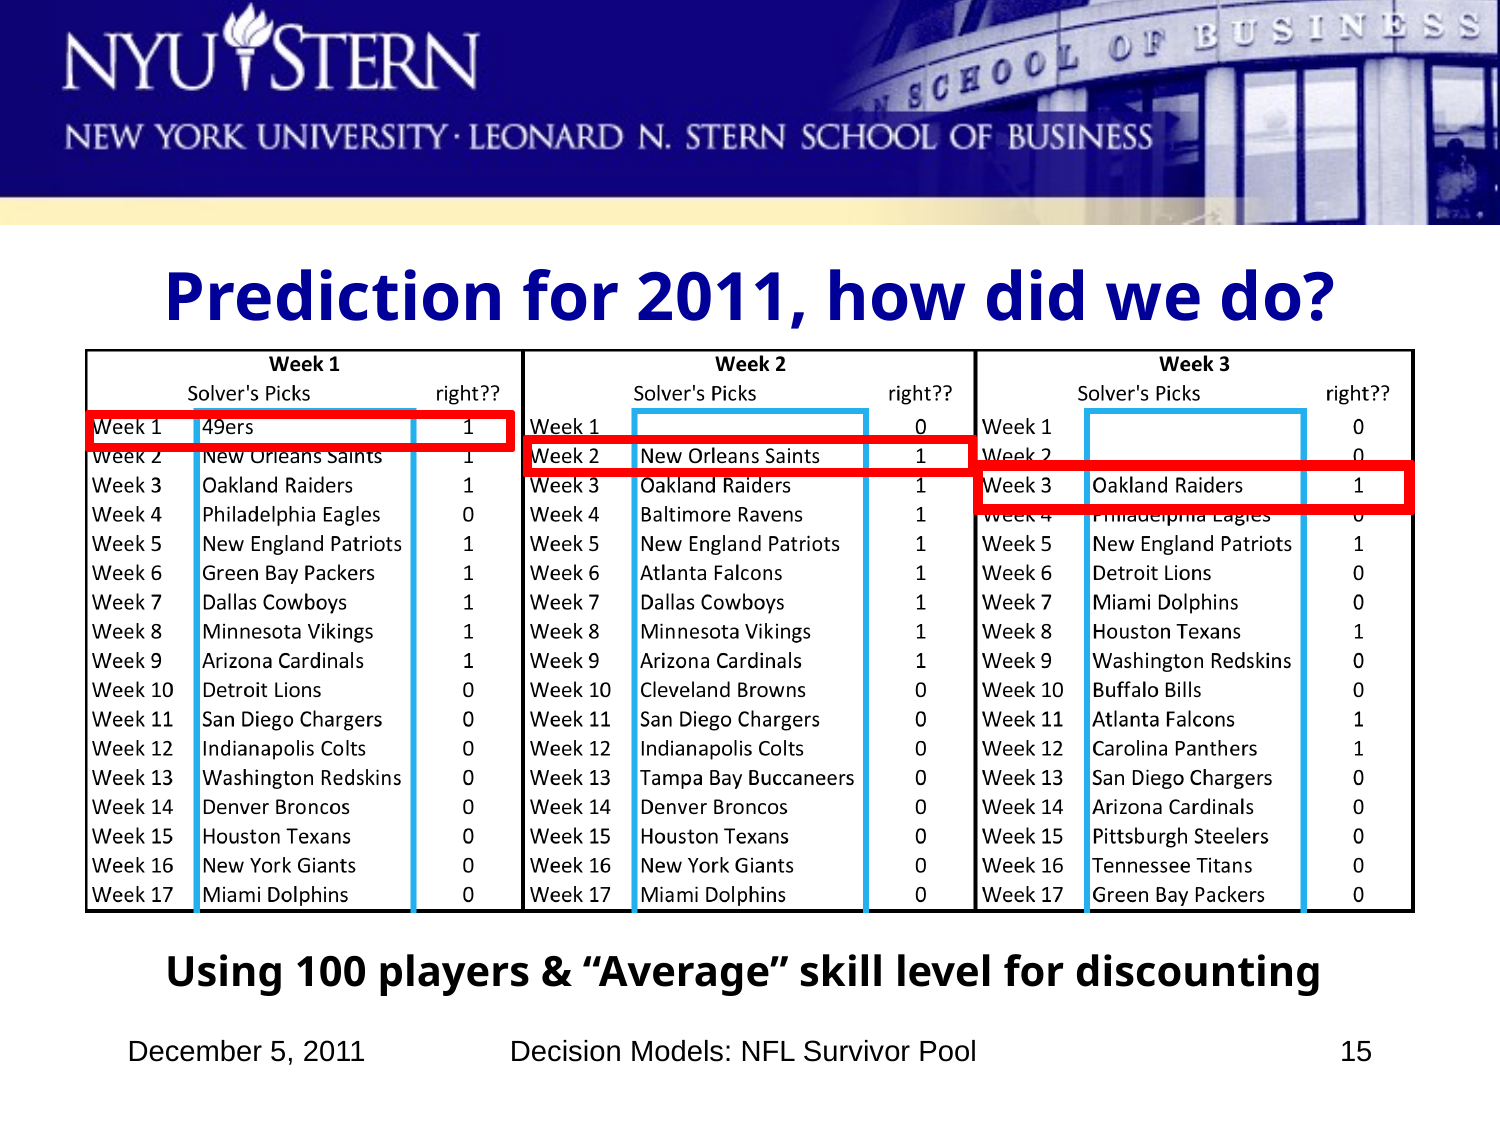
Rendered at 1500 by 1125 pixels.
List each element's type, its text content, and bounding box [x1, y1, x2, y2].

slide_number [112, 1025, 425, 1100]
picture [0, 0, 1500, 225]
title Prediction for 2011, how did we do? [112, 224, 1388, 348]
slide_number 15 [1074, 1025, 1388, 1100]
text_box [85, 349, 1415, 913]
text_box Using 100 players & “Average” skill level for discounting [125, 937, 1363, 1003]
footer Decision Models: NFL Survivor Pool [474, 1025, 1013, 1100]
